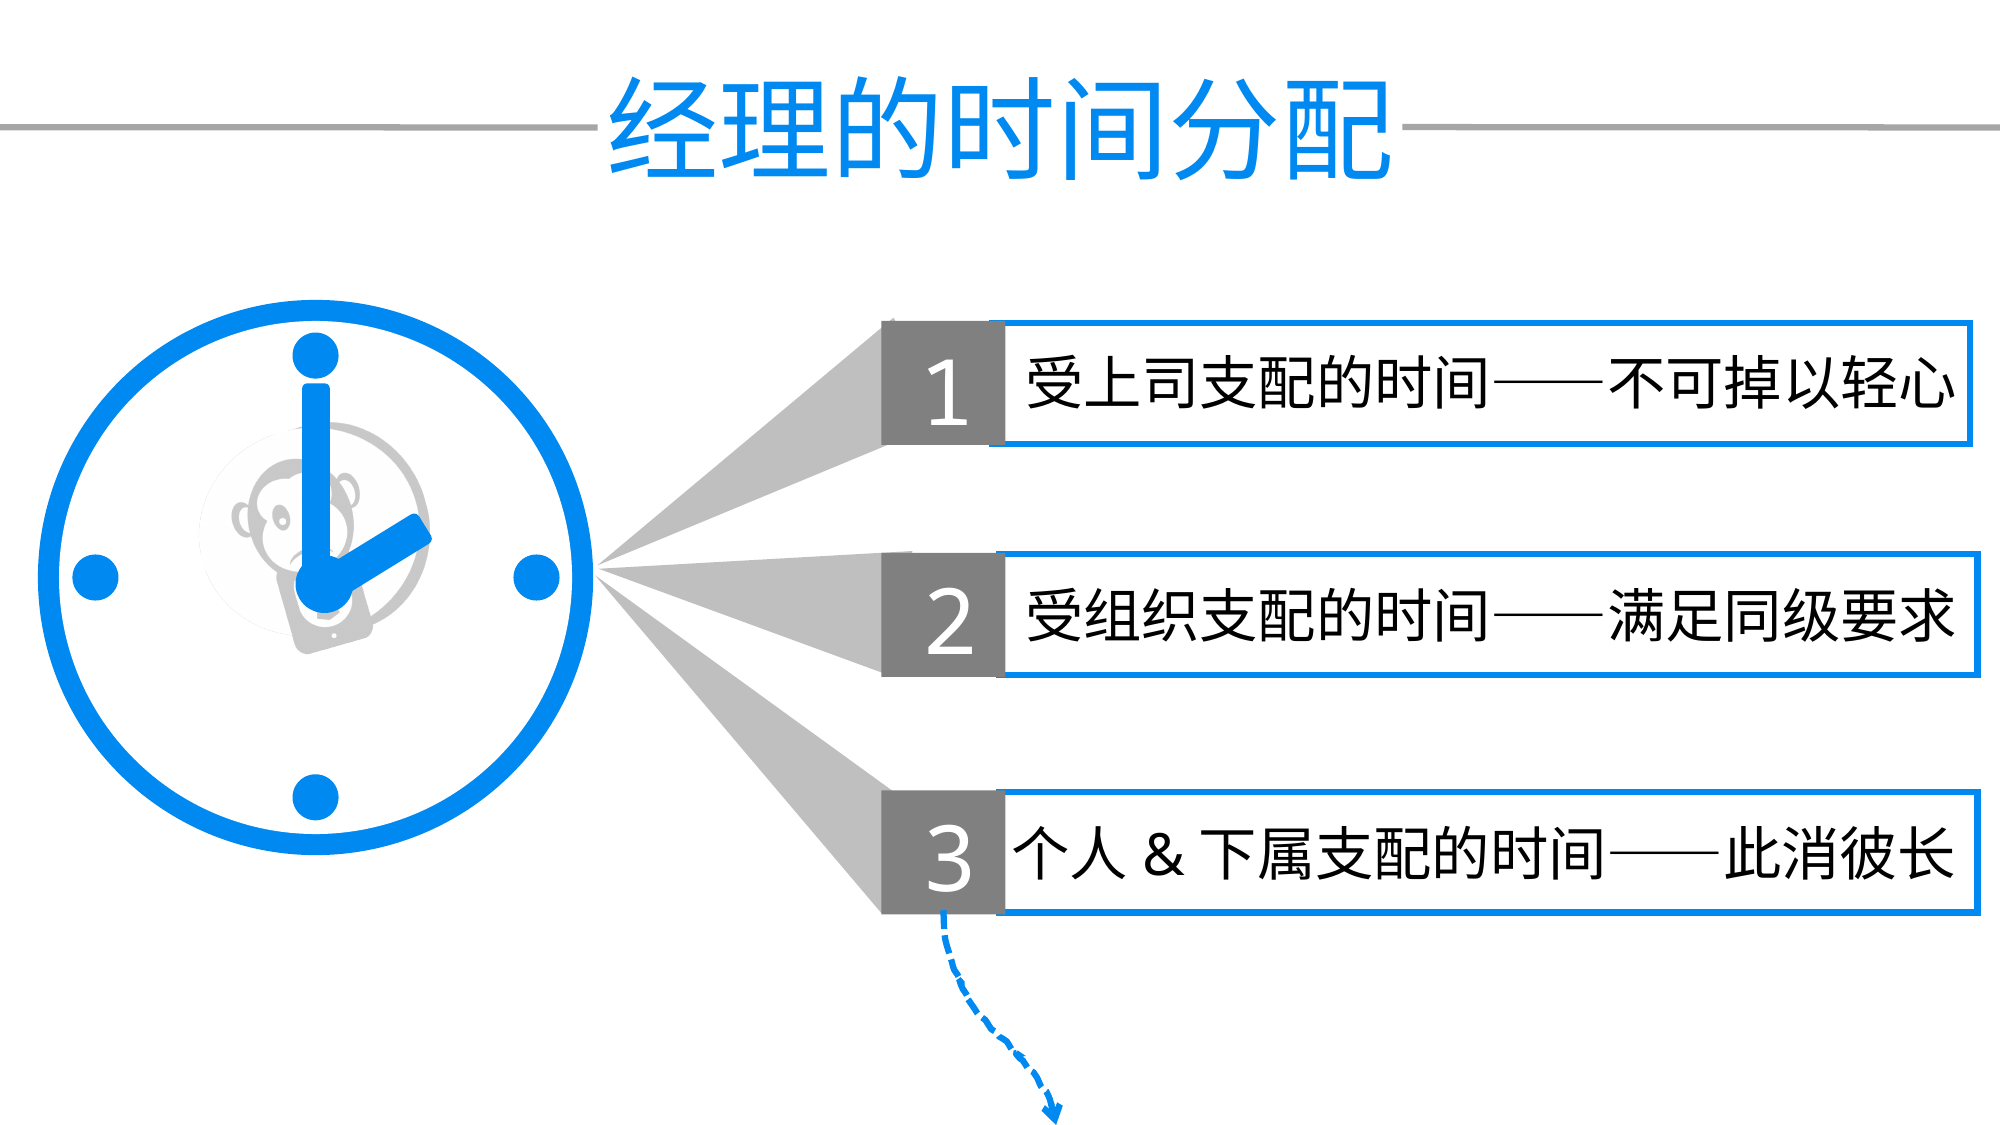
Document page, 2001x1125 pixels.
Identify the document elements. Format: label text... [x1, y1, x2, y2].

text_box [37, 299, 594, 856]
text_box [942, 915, 1063, 1125]
text_box 个人&下属支配的时间——此消彼长 [1006, 809, 1971, 895]
text_box 经理的时间分配 [297, 51, 1703, 202]
text_box 受组织支配的时间——满足同级要求 [1010, 571, 1972, 657]
text_box [1006, 322, 1971, 445]
text_box 受上司支配的时间——不可掉以轻心 [1010, 338, 1972, 424]
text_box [536, 320, 1006, 915]
text_box [1006, 553, 1978, 676]
text_box [1006, 791, 1978, 913]
